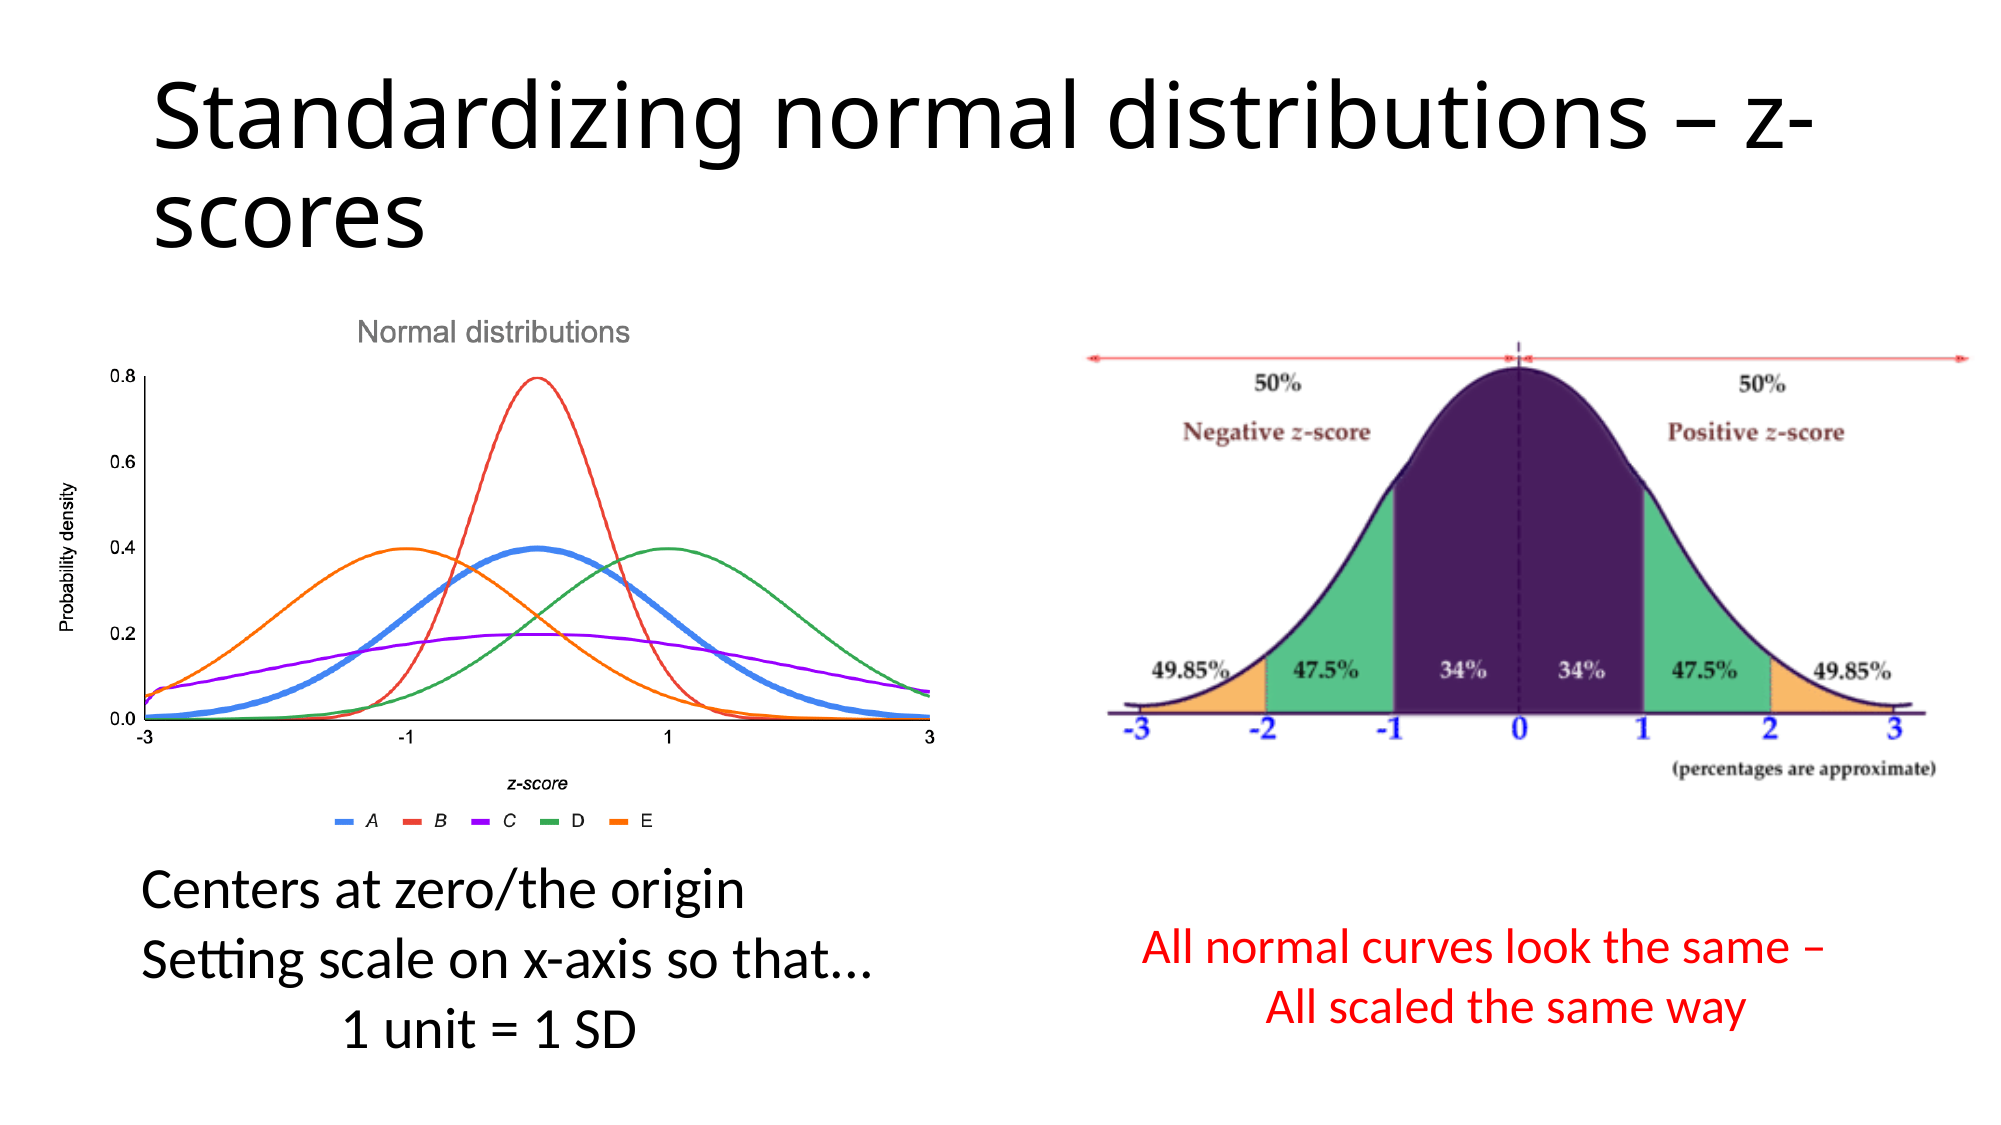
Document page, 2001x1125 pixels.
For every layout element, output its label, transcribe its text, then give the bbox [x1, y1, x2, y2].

title Standardizing normal distributions – z-scores [137, 59, 1863, 278]
text_box Centers at zero/the origin Setting scale on x-axis so that... 1 unit = 1 SD [126, 859, 935, 1068]
picture [29, 289, 958, 859]
text_box All normal curves look the same – All scaled the same way [1126, 908, 1891, 1042]
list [1054, 339, 1986, 908]
